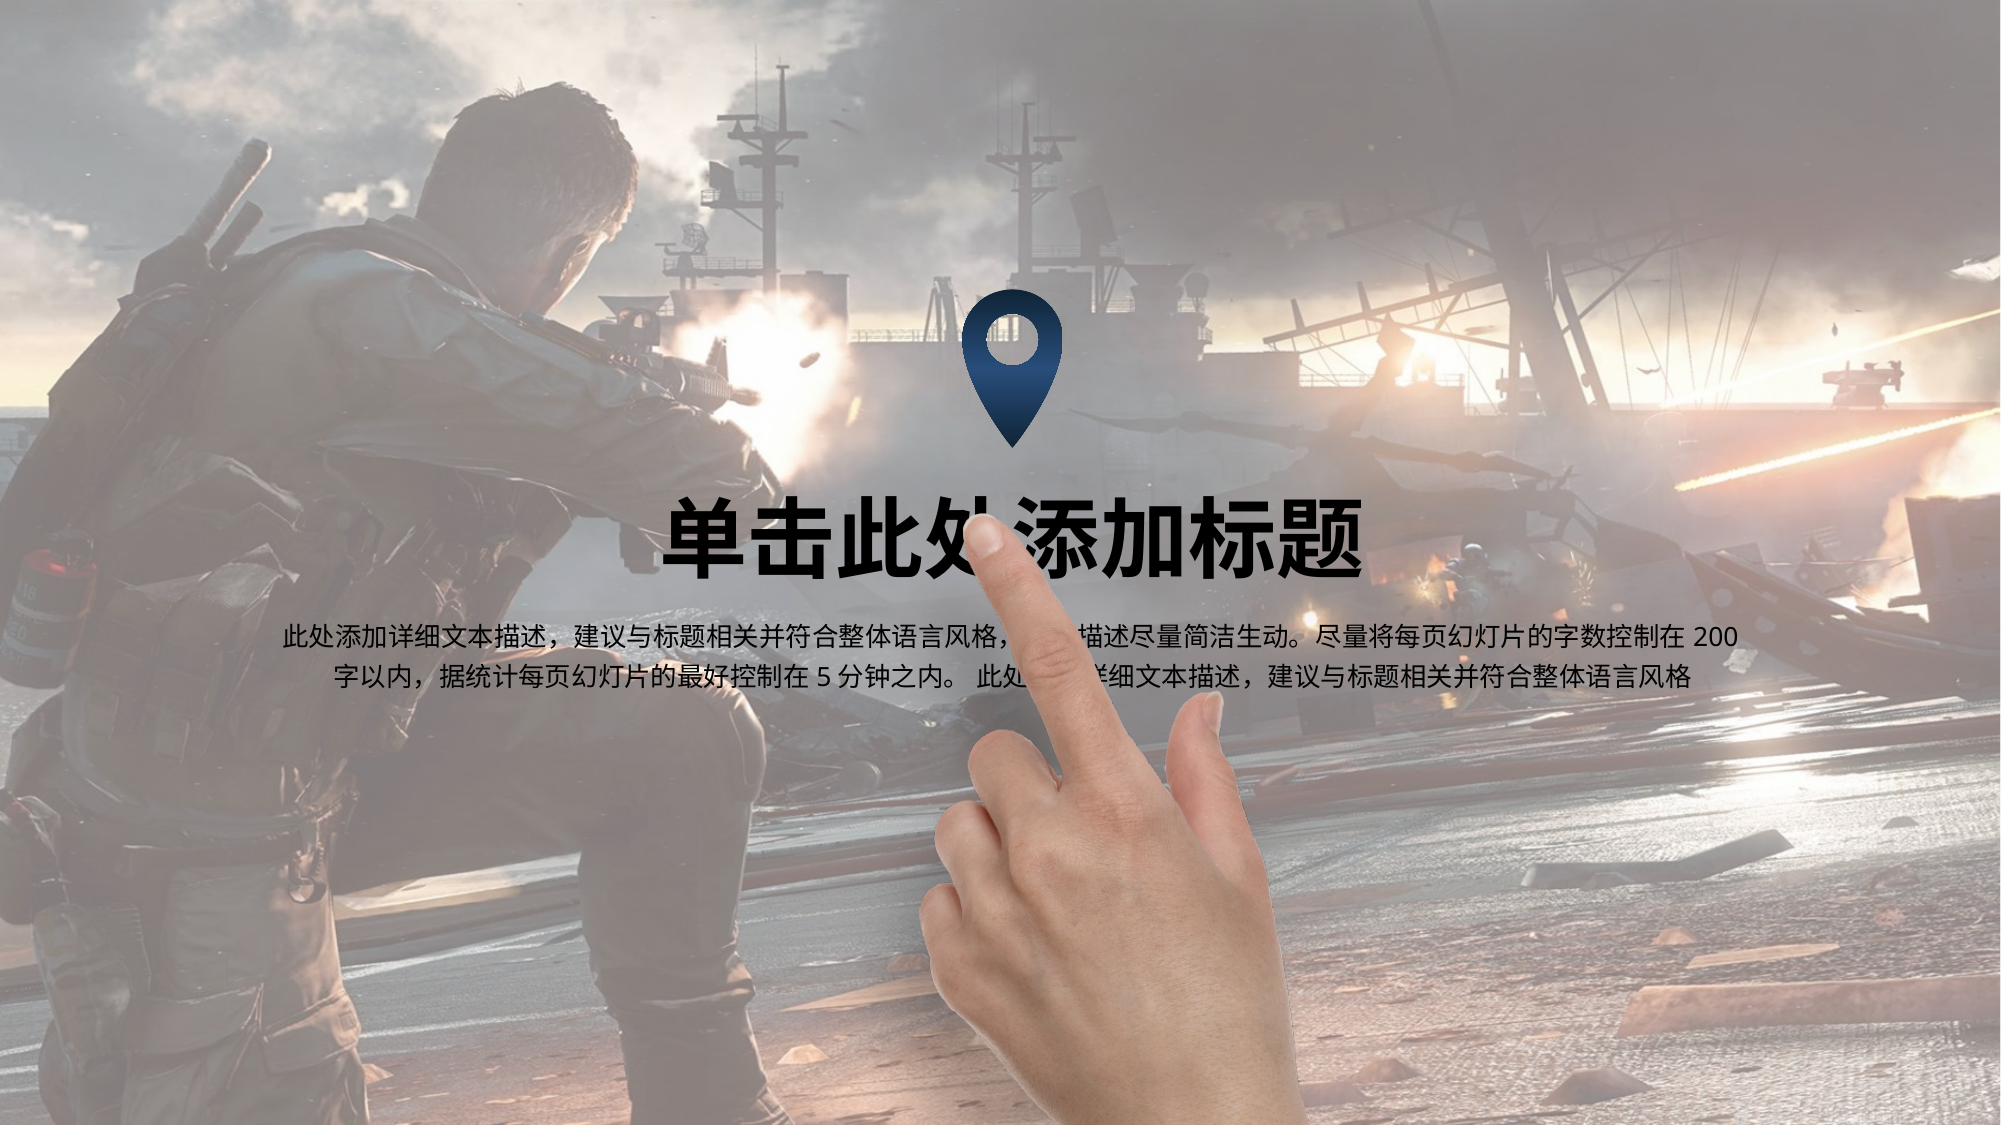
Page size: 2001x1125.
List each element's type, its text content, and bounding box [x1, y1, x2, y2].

text_box 单击此处添加标题 [184, 512, 825, 635]
text_box [962, 289, 1063, 448]
text_box 单击此处添加标题 [1326, 512, 1841, 635]
text_box 此处添加详细文本描述，建议与标题相关并符合整体语言风格，语言描述尽量简洁生动。尽量将每页幻灯片的字数控制在200字以内，据统计每页幻灯片的最好控制在5分钟之内。 此处添加详细文本描述，建议与标题相关并符合整体语言风格 [282, 612, 825, 685]
text_box [0, 0, 2000, 1125]
text_box 此处添加详细文本描述，建议与标题相关并符合整体语言风格，语言描述尽量简洁生动。尽量将每页幻灯片的字数控制在200字以内，据统计每页幻灯片的最好控制在5分钟之内。 此处添加详细文本描述，建议与标题相关并符合整体语言风格 [1326, 612, 1743, 685]
picture [825, 512, 1326, 1125]
